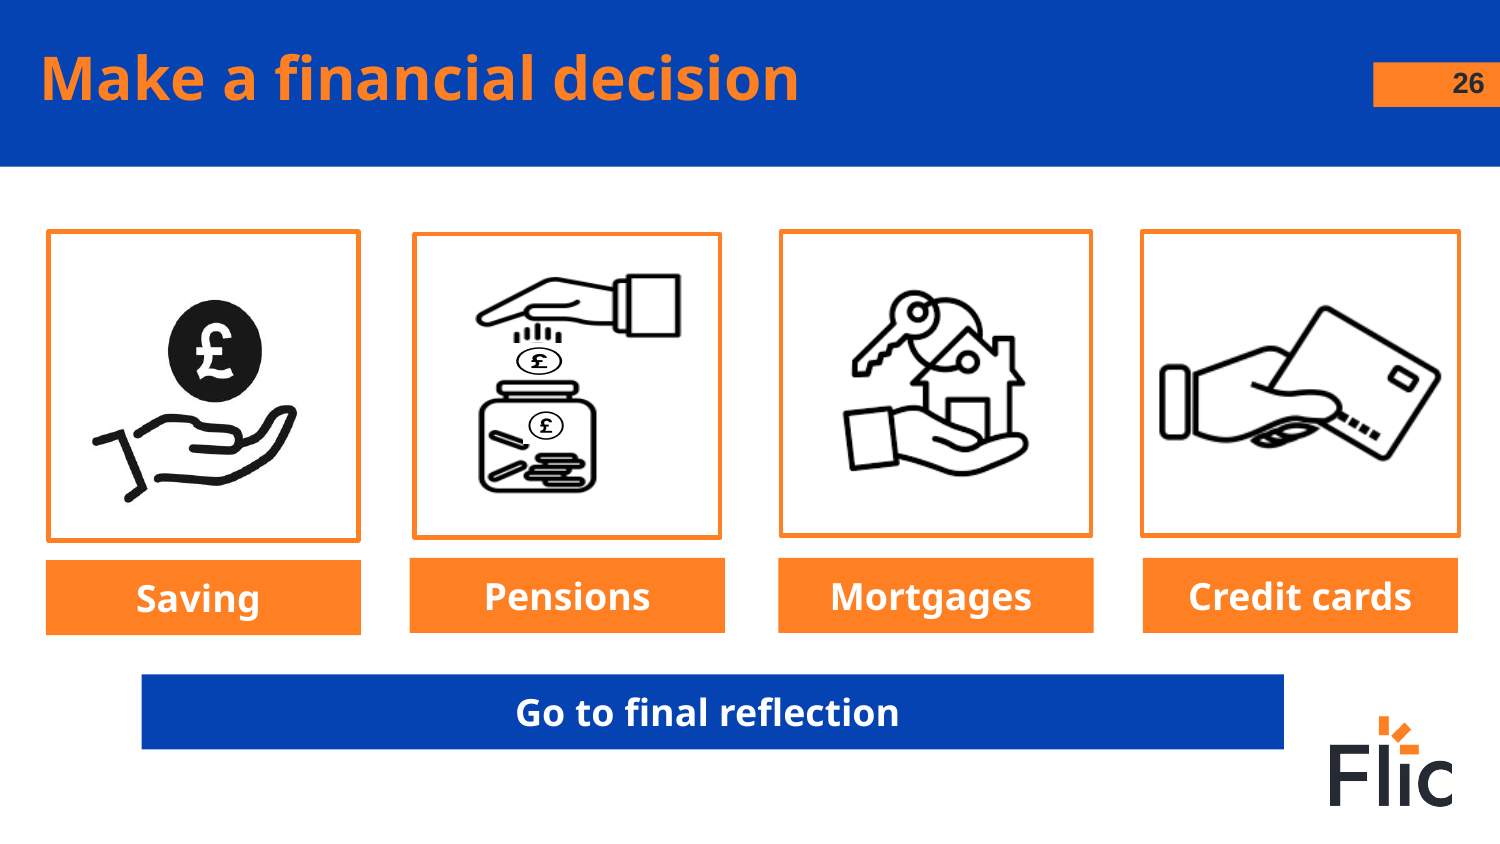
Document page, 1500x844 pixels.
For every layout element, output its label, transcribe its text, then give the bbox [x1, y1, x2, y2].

text_box Pensions [409, 557, 725, 633]
picture [50, 233, 357, 539]
picture [1143, 233, 1457, 534]
picture [783, 233, 1090, 534]
slide_number ‹#› [1410, 49, 1500, 115]
text_box Saving [45, 560, 361, 636]
text_box Mortgages [778, 557, 1094, 633]
picture [1330, 716, 1452, 807]
text_box [414, 234, 721, 538]
text_box Credit cards [1142, 557, 1458, 633]
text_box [426, 264, 713, 503]
text_box Make a financial decision [24, 24, 1142, 128]
text_box Go to final reflection [141, 674, 1284, 750]
